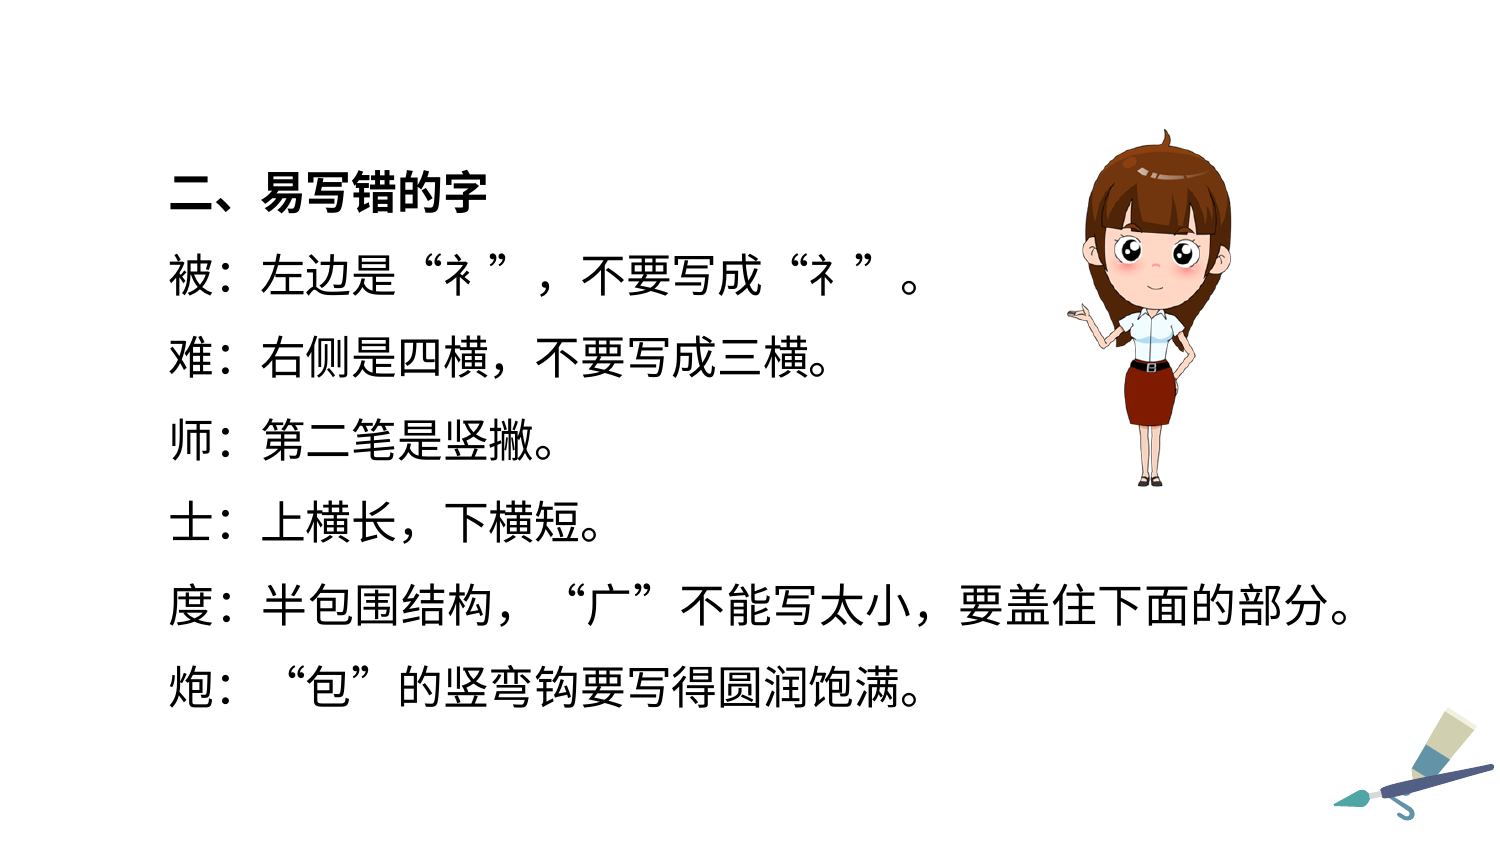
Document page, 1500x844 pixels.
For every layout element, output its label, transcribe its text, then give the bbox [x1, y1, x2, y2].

picture [972, 129, 1326, 492]
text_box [1358, 708, 1481, 844]
text_box 二、易写错的字 被：左边是“衤”，不要写成“礻”。 难：右侧是四横，不要写成三横。 师：第二笔是竖撇。 士：上横长，下横短。 度：半包围结构，“广”不能写太小，要盖住下面的部分。 炮：“包”的竖弯钩要写得圆润饱满。 [154, 129, 1346, 721]
